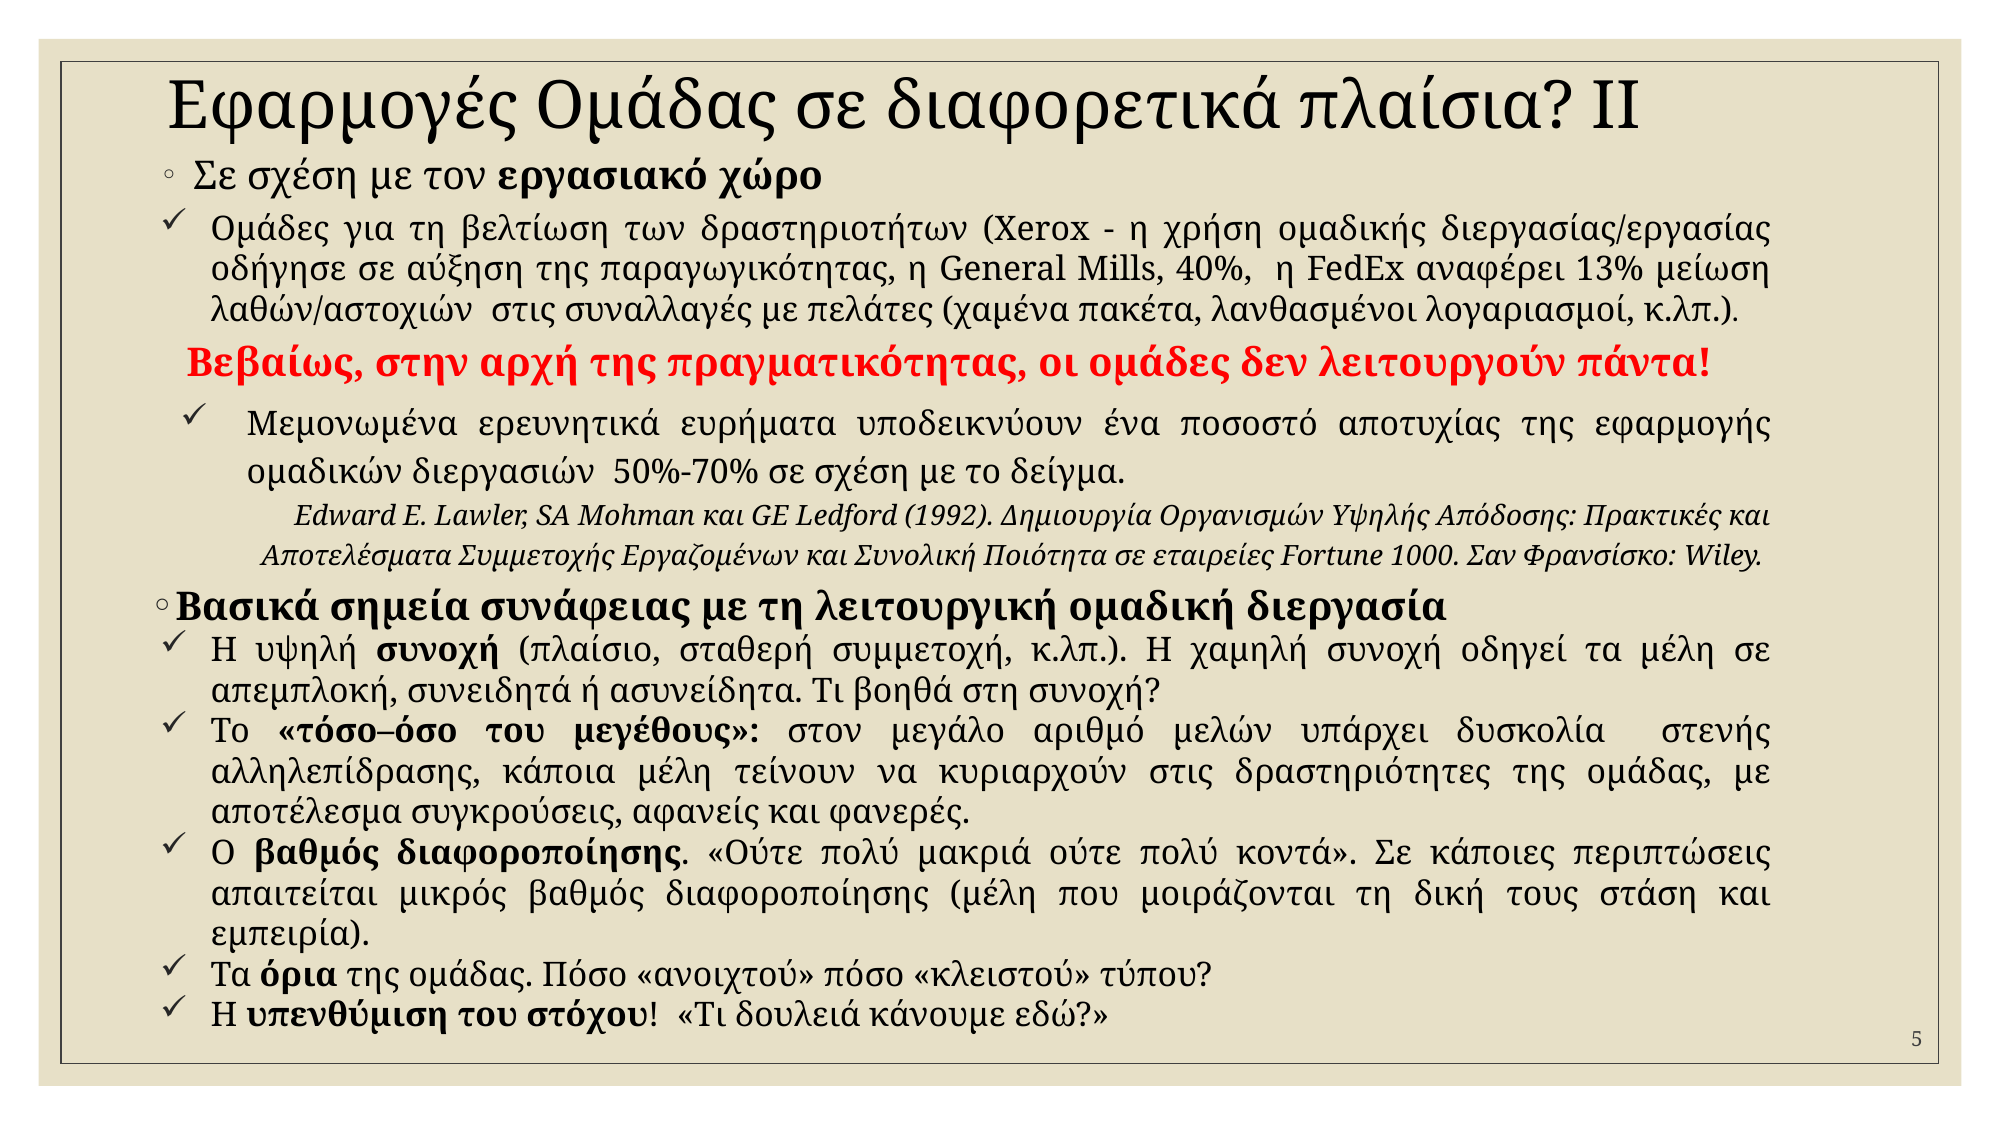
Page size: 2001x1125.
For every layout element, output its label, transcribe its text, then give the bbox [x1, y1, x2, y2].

list Σε σχέση με τον εργασιακό χώρο Ομάδες για τη βελτίωση των δραστηριοτήτων (Xerox - η χρήση ομαδικής διεργασίας/εργασίας οδήγησε σε αύξηση της παραγωγικότητας, η General Mills, 40%, η FedEx αναφέρει 13% μείωση λαθών/αστοχιών στις συναλλαγές με πελάτες (χαμένα πακέτα, λανθασμένοι λογαριασμοί, κ.λπ.). Βεβαίως, στην αρχή της πραγματικότητας, οι ομάδες δεν λειτουργούν πάντα! Μεμονωμένα ερευνητικά ευρήματα υποδεικνύουν ένα ποσοστό αποτυχίας της εφαρμογής ομαδικών διεργασιών 50%-70% σε σχέση με το δείγμα. Edward E. Lawler, SA Mohman και GE Ledford (1992). Δημιουργία Οργανισμών Υψηλής Απόδοσης: Πρακτικές και Αποτελέσματα Συμμετοχής Εργαζομένων και Συνολική Ποιότητα σε εταιρείες Fortune 1000. Σαν Φρανσίσκο: Wiley. Βασικά σημεία συνάφειας με τη λειτουργική ομαδική διεργασία Η υψηλή συνοχή (πλαίσιο, σταθερή συμμετοχή, κ.λπ.). Η χαμηλή συνοχή οδηγεί τα μέλη σε απεμπλοκή, συνειδητά ή ασυνείδητα. Τι βοηθά στη συνοχή? Το «τόσο–όσο του μεγέθους»: στον μεγάλο αριθμό μελών υπάρχει δυσκολία στενής αλληλεπίδρασης, κάποια μέλη τείνουν να κυριαρχούν στις δραστηριότητες της ομάδας, με αποτέλεσμα συγκρούσεις, αφανείς και φανερές. Ο βαθμός διαφοροποίησης. «Ούτε πολύ μακριά ούτε πολύ κοντά». Σε κάποιες περιπτώσεις απαιτείται μικρός βαθμός διαφοροποίησης (μέλη που μοιράζονται τη δική τους στάση και εμπειρία). Τα όρια της ομάδας. Πόσο «ανοιχτού» πόσο «κλειστού» τύπου? Η υπενθύμιση του στόχου! «Τι δουλειά κάνουμε εδώ?» [135, 142, 1786, 1069]
title Eφαρμογές Ομάδας σε διαφορετικά πλαίσια? ΙΙ [135, 39, 1786, 142]
slide_number 5 [1697, 1019, 1938, 1062]
